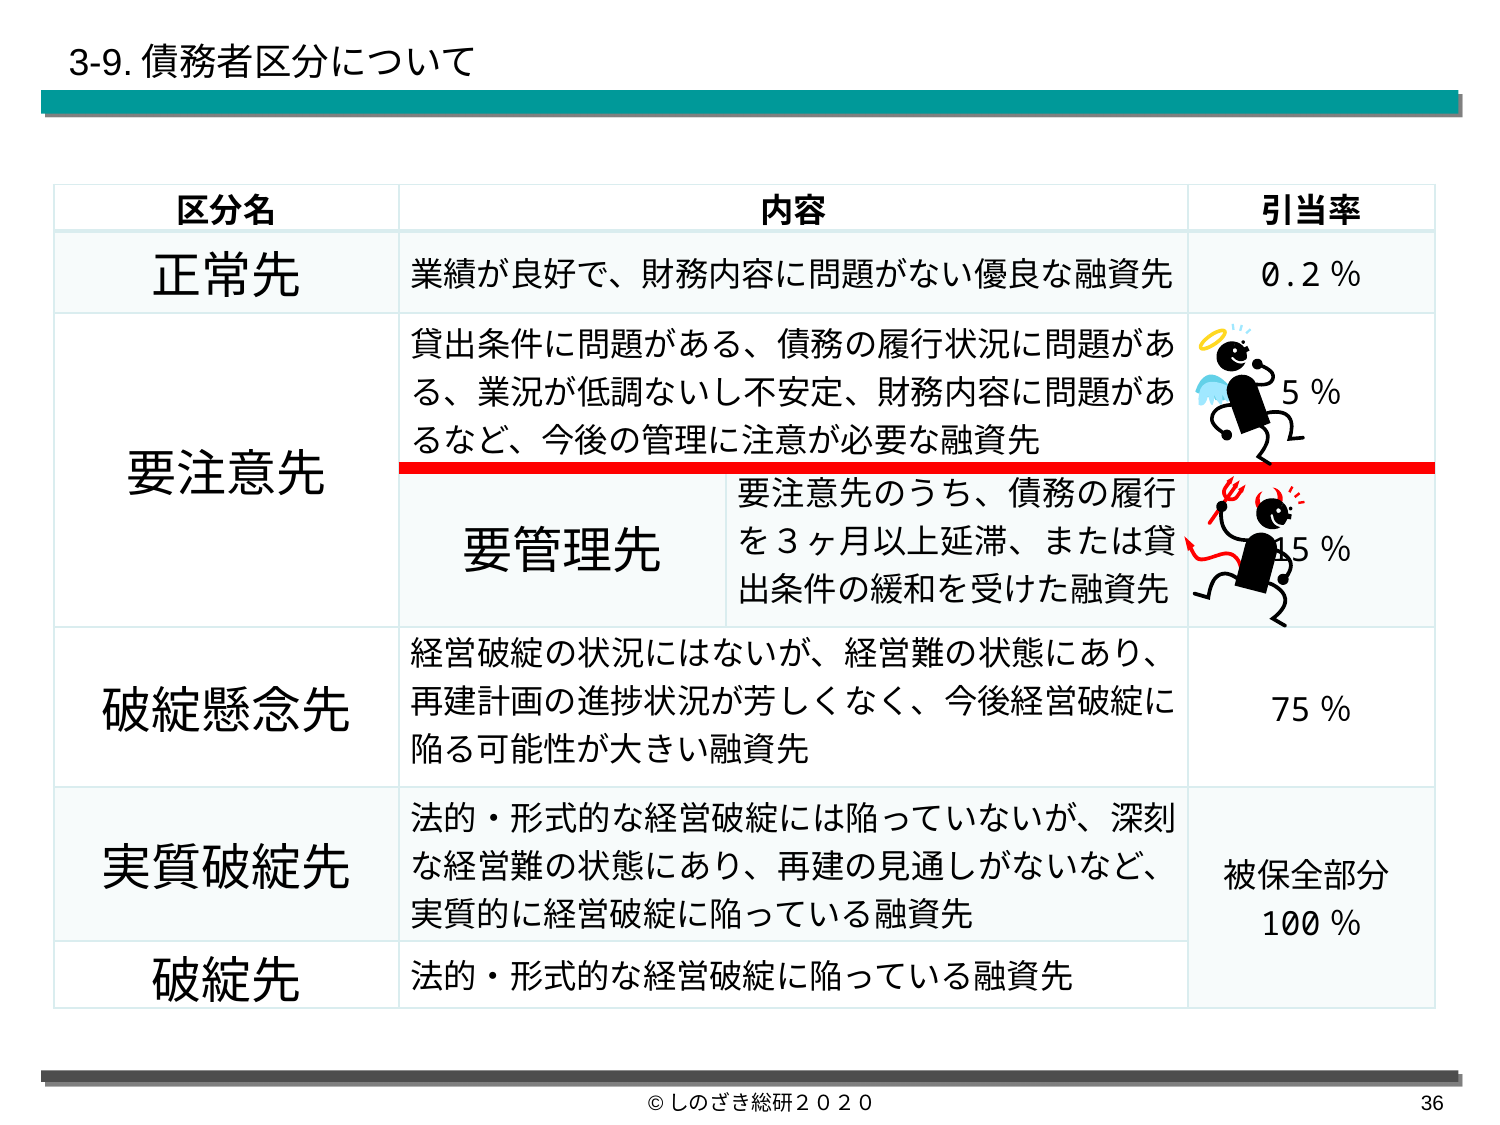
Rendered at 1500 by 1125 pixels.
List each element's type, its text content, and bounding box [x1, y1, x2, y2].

table_cell 法的・形式的な経営破綻には陥っていないが、深刻な経営難の状態にあり、再建の見通しがないなど、実質的に経営破綻に陥っている融資先 [400, 788, 1187, 940]
table_cell 法的・形式的な経営破綻に陥っている融資先 [400, 942, 1187, 1007]
table_cell 貸出条件に問題がある、債務の履行状況に問題がある、業況が低調ないし不安定、財務内容に問題があるなど、今後の管理に注意が必要な融資先 [400, 314, 1187, 462]
picture [1184, 475, 1305, 628]
table_cell 破綻懸念先 [55, 628, 398, 786]
slide_number 35 [1108, 1082, 1459, 1125]
table_cell 被保全部分100％ [1189, 788, 1434, 1007]
table_cell 0.2％ [1189, 233, 1434, 312]
text_box 3-9.債務者区分について [53, 30, 704, 91]
table_cell 経営破綻の状況にはないが、経営難の状態にあり、再建計画の進捗状況が芳しくなく、今後経営破綻に陥る可能性が大きい融資先 [400, 628, 1187, 786]
table_cell 要管理先 [400, 475, 725, 626]
table_cell 正常先 [55, 233, 398, 312]
table_header 引当率 [1189, 185, 1434, 229]
picture [1195, 323, 1305, 467]
footer ©しのざき総研２０２０ [524, 1082, 1000, 1125]
table_cell 要注意先 [55, 314, 398, 626]
table_header 区分名 [55, 185, 398, 229]
table_cell 要注意先のうち、債務の履行を３ヶ月以上延滞、または貸出条件の緩和を受けた融資先 [727, 476, 1180, 626]
table_cell 5％ [1189, 314, 1434, 462]
table_cell 業績が良好で、財務内容に問題がない優良な融資先 [400, 233, 1187, 312]
table_cell 実質破綻先 [55, 788, 398, 940]
table_header 内容 [400, 185, 1187, 229]
table_cell 破綻先 [55, 942, 398, 1007]
table_cell 15％ [1307, 475, 1434, 626]
table_cell 75％ [1189, 628, 1434, 786]
